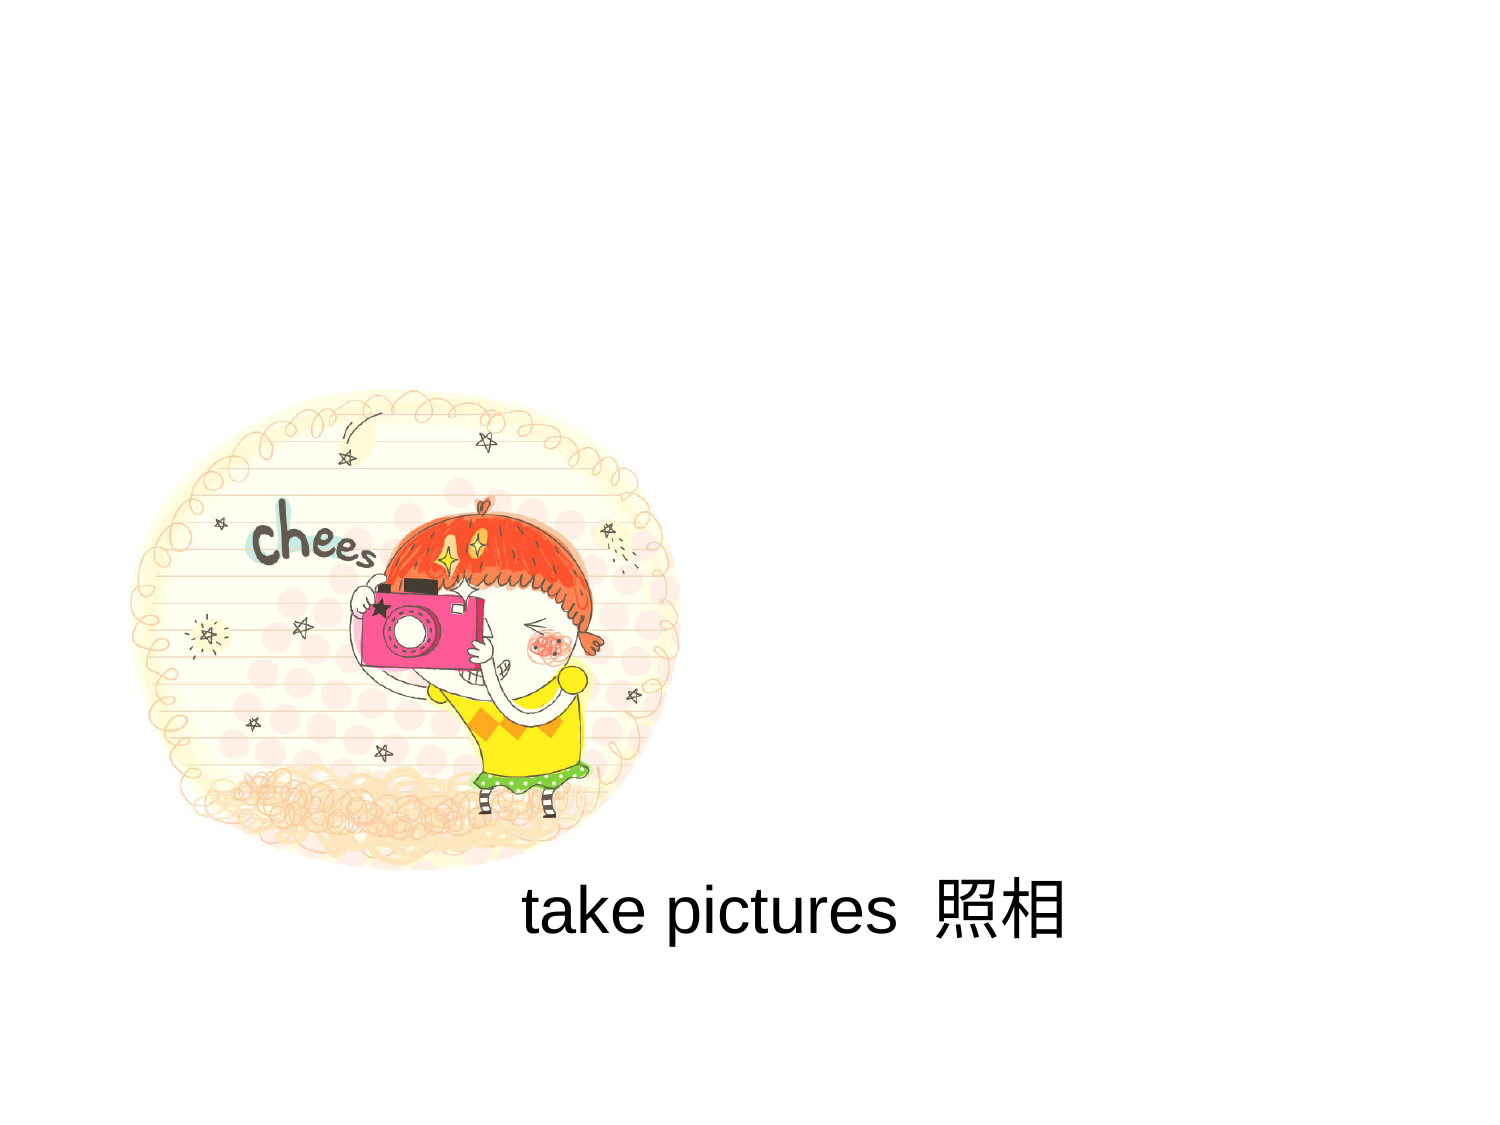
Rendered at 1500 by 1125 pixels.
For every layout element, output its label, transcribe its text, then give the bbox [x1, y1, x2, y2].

text_box take pictures 照相 [506, 859, 1105, 954]
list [74, 328, 727, 882]
